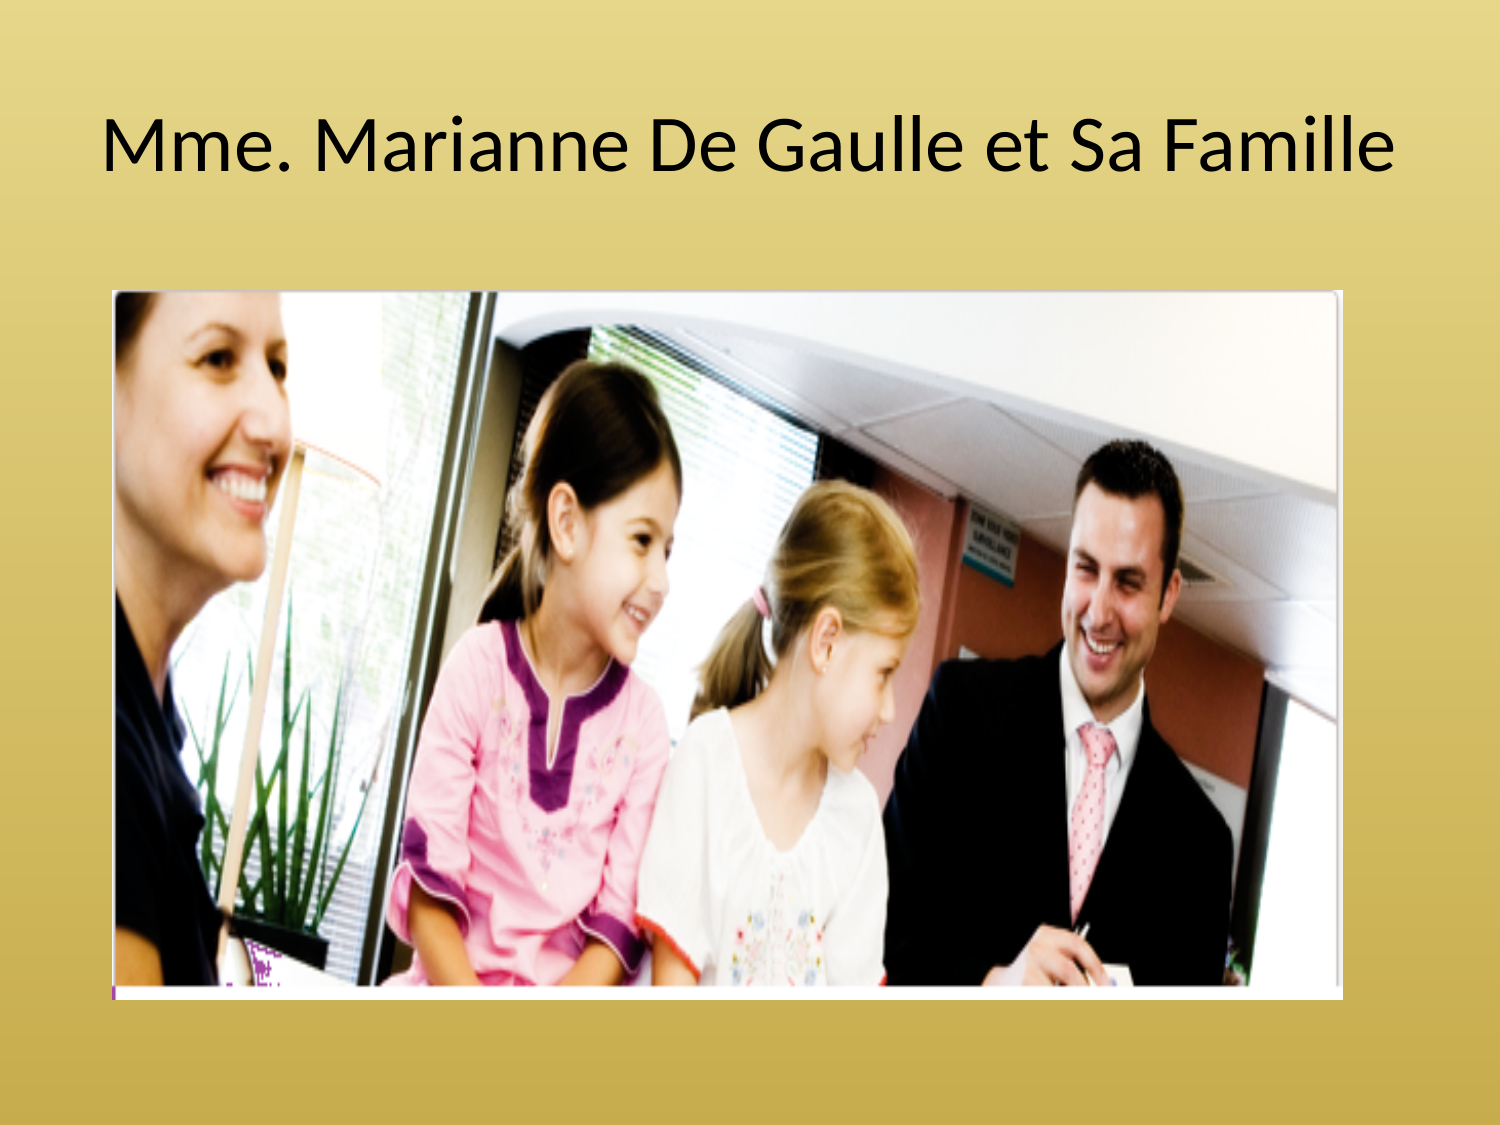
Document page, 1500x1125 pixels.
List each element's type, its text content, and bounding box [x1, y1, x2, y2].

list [111, 290, 1343, 1000]
title Mme. Marianne De Gaulle et Sa Famille [75, 45, 1425, 233]
